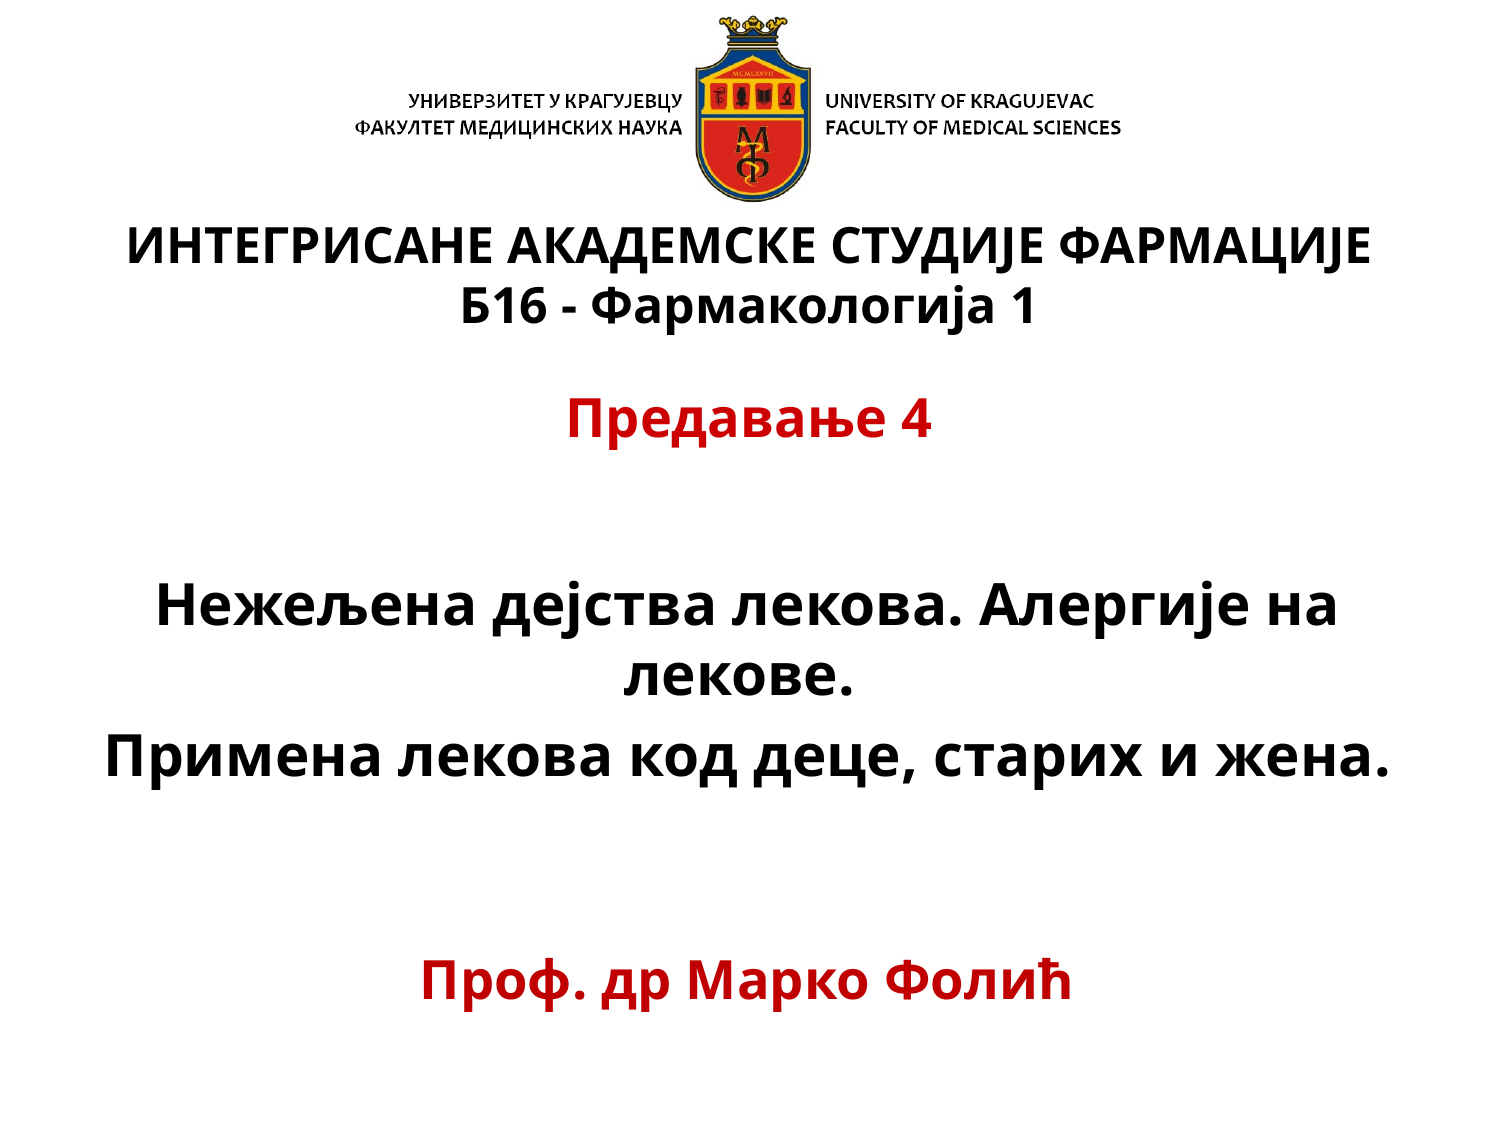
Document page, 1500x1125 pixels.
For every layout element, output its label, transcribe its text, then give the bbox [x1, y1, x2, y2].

subtitle Нежељена дејства лекова. Алергије на лекове. Примена лекова код деце, старих и жена. Проф. др Марко Фолић [40, 559, 1454, 1083]
picture [324, 11, 1152, 208]
title ИНТЕГРИСАНЕ АКАДЕМСКЕ СТУДИЈЕ ФАРМАЦИЈЕ Б16 - Фармакологија 1 Предавање 4 [74, 231, 1424, 457]
